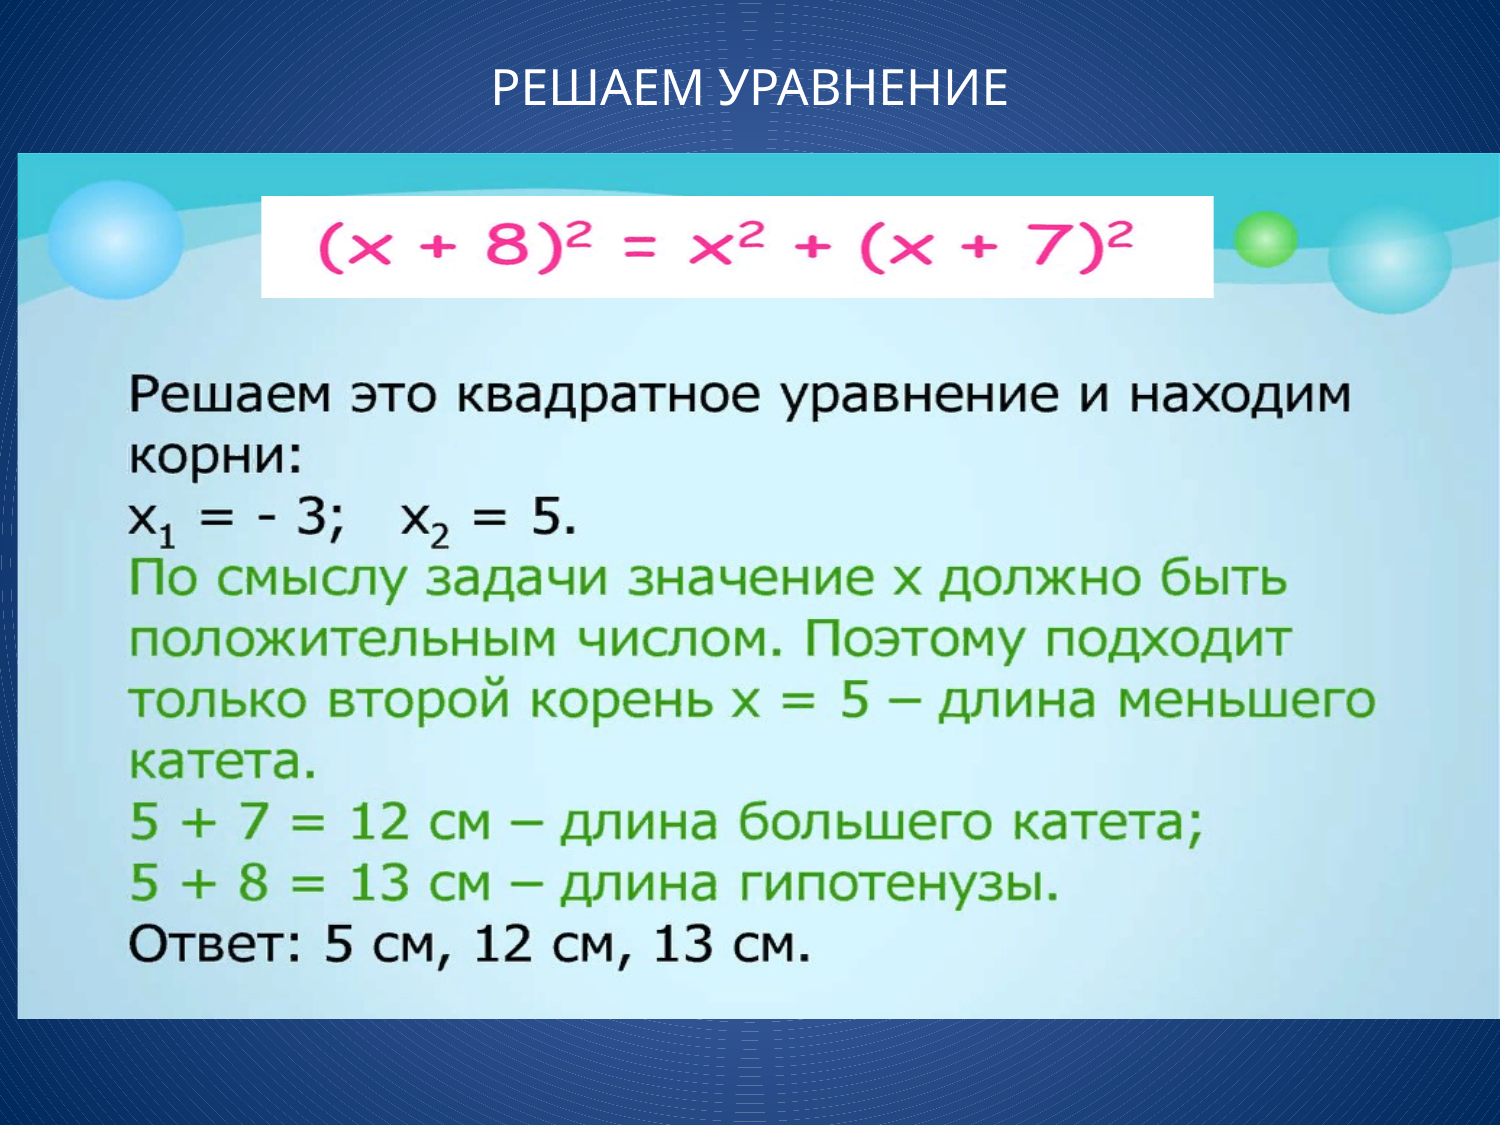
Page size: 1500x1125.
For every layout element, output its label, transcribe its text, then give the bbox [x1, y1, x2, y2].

title РЕШАЕМ УРАВНЕНИЕ [75, 45, 1425, 126]
picture [17, 153, 1500, 1019]
